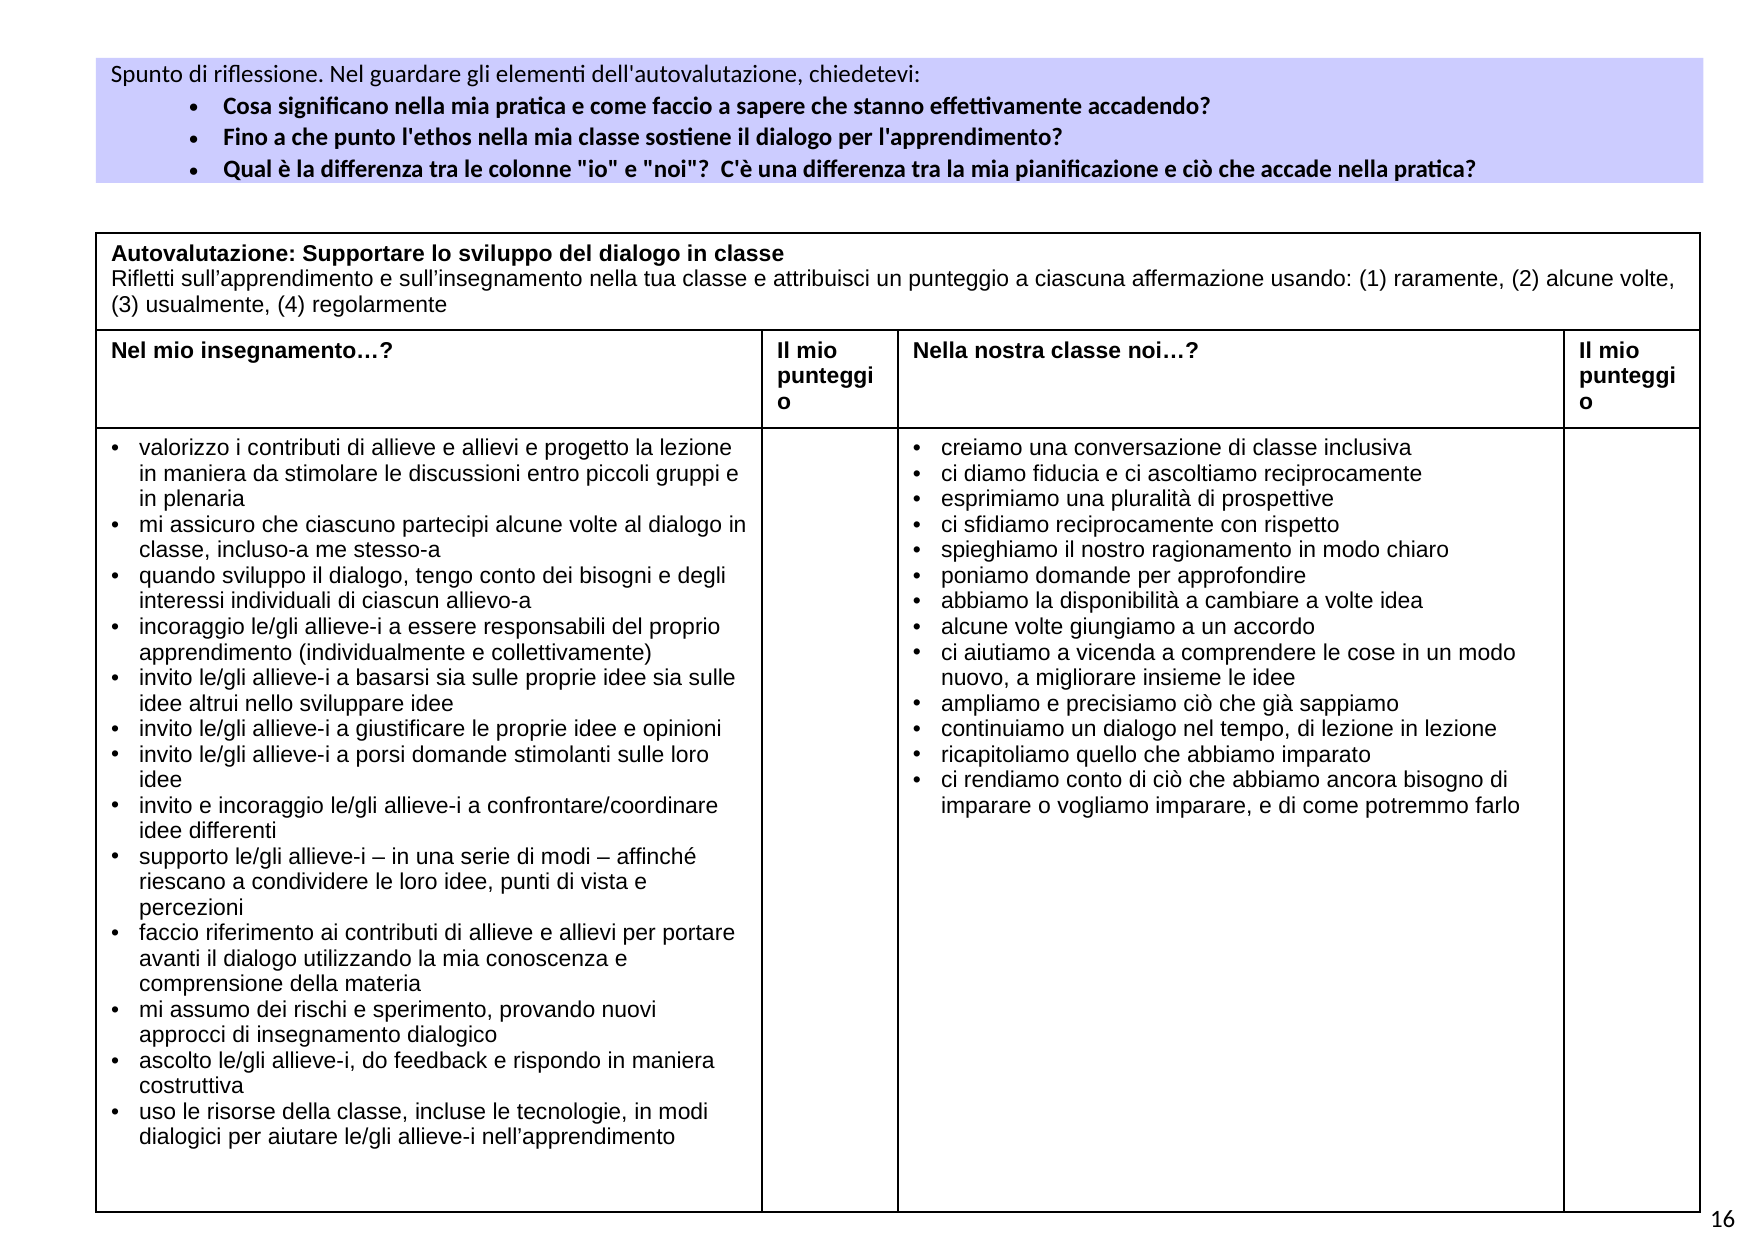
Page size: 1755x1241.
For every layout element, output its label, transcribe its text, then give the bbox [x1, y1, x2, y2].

table_cell creiamo una conversazione di classe inclusiva ci diamo fiducia e ci ascoltiamo reciprocamente esprimiamo una pluralità di prospettive ci sfidiamo reciprocamente con rispetto spieghiamo il nostro ragionamento in modo chiaro poniamo domande per approfondire abbiamo la disponibilità a cambiare a volte idea alcune volte giungiamo a un accordo ci aiutiamo a vicenda a comprendere le cose in un modo nuovo, a migliorare insieme le idee ampliamo e precisiamo ciò che già sappiamo continuiamo un dialogo nel tempo, di lezione in lezione ricapitoliamo quello che abbiamo imparato ci rendiamo conto di ciò che abbiamo ancora bisogno di imparare o vogliamo imparare, e di come potremmo farlo [899, 429, 1563, 1211]
text_box 16 [1695, 1195, 1752, 1241]
table_cell Il mio punteggio [763, 331, 897, 427]
text_box Spunto di riflessione. Nel guardare gli elementi dell'autovalutazione, chiedetevi: Cosa significano nella mia pratica e come faccio a sapere che stanno effettivamente accadendo? Fino a che punto l'ethos nella mia classe sostiene il dialogo per l'apprendimento? Qual è la differenza tra le colonne "io" e "noi"? C'è una differenza tra la mia pianificazione e ciò che accade nella pratica? [95, 57, 1704, 183]
table_cell Il mio punteggio [1565, 331, 1699, 427]
table_header Autovalutazione: Supportare lo sviluppo del dialogo in classe Rifletti sull’apprendimento e sull’insegnamento nella tua classe e attribuisci un punteggio a ciascuna affermazione usando: (1) raramente, (2) alcune volte, (3) usualmente, (4) regolarmente [97, 234, 1699, 329]
table_cell valorizzo i contributi di allieve e allievi e progetto la lezione in maniera da stimolare le discussioni entro piccoli gruppi e in plenaria mi assicuro che ciascuno partecipi alcune volte al dialogo in classe, incluso-a me stesso-a quando sviluppo il dialogo, tengo conto dei bisogni e degli interessi individuali di ciascun allievo-a incoraggio le/gli allieve-i a essere responsabili del proprio apprendimento (individualmente e collettivamente) invito le/gli allieve-i a basarsi sia sulle proprie idee sia sulle idee altrui nello sviluppare idee invito le/gli allieve-i a giustificare le proprie idee e opinioni invito le/gli allieve-i a porsi domande stimolanti sulle loro idee invito e incoraggio le/gli allieve-i a confrontare/coordinare idee differenti supporto le/gli allieve-i – in una serie di modi – affinché riescano a condividere le loro idee, punti di vista e percezioni faccio riferimento ai contributi di allieve e allievi per portare avanti il dialogo utilizzando la mia conoscenza e comprensione della materia mi assumo dei rischi e sperimento, provando nuovi approcci di insegnamento dialogico ascolto le/gli allieve-i, do feedback e rispondo in maniera costruttiva uso le risorse della classe, incluse le tecnologie, in modi dialogici per aiutare le/gli allieve-i nell’apprendimento [97, 429, 761, 1211]
table_cell [763, 429, 897, 1211]
table_cell Nel mio insegnamento…? [97, 331, 761, 427]
table_cell [1565, 429, 1699, 1211]
table_cell Nella nostra classe noi…? [899, 331, 1563, 427]
